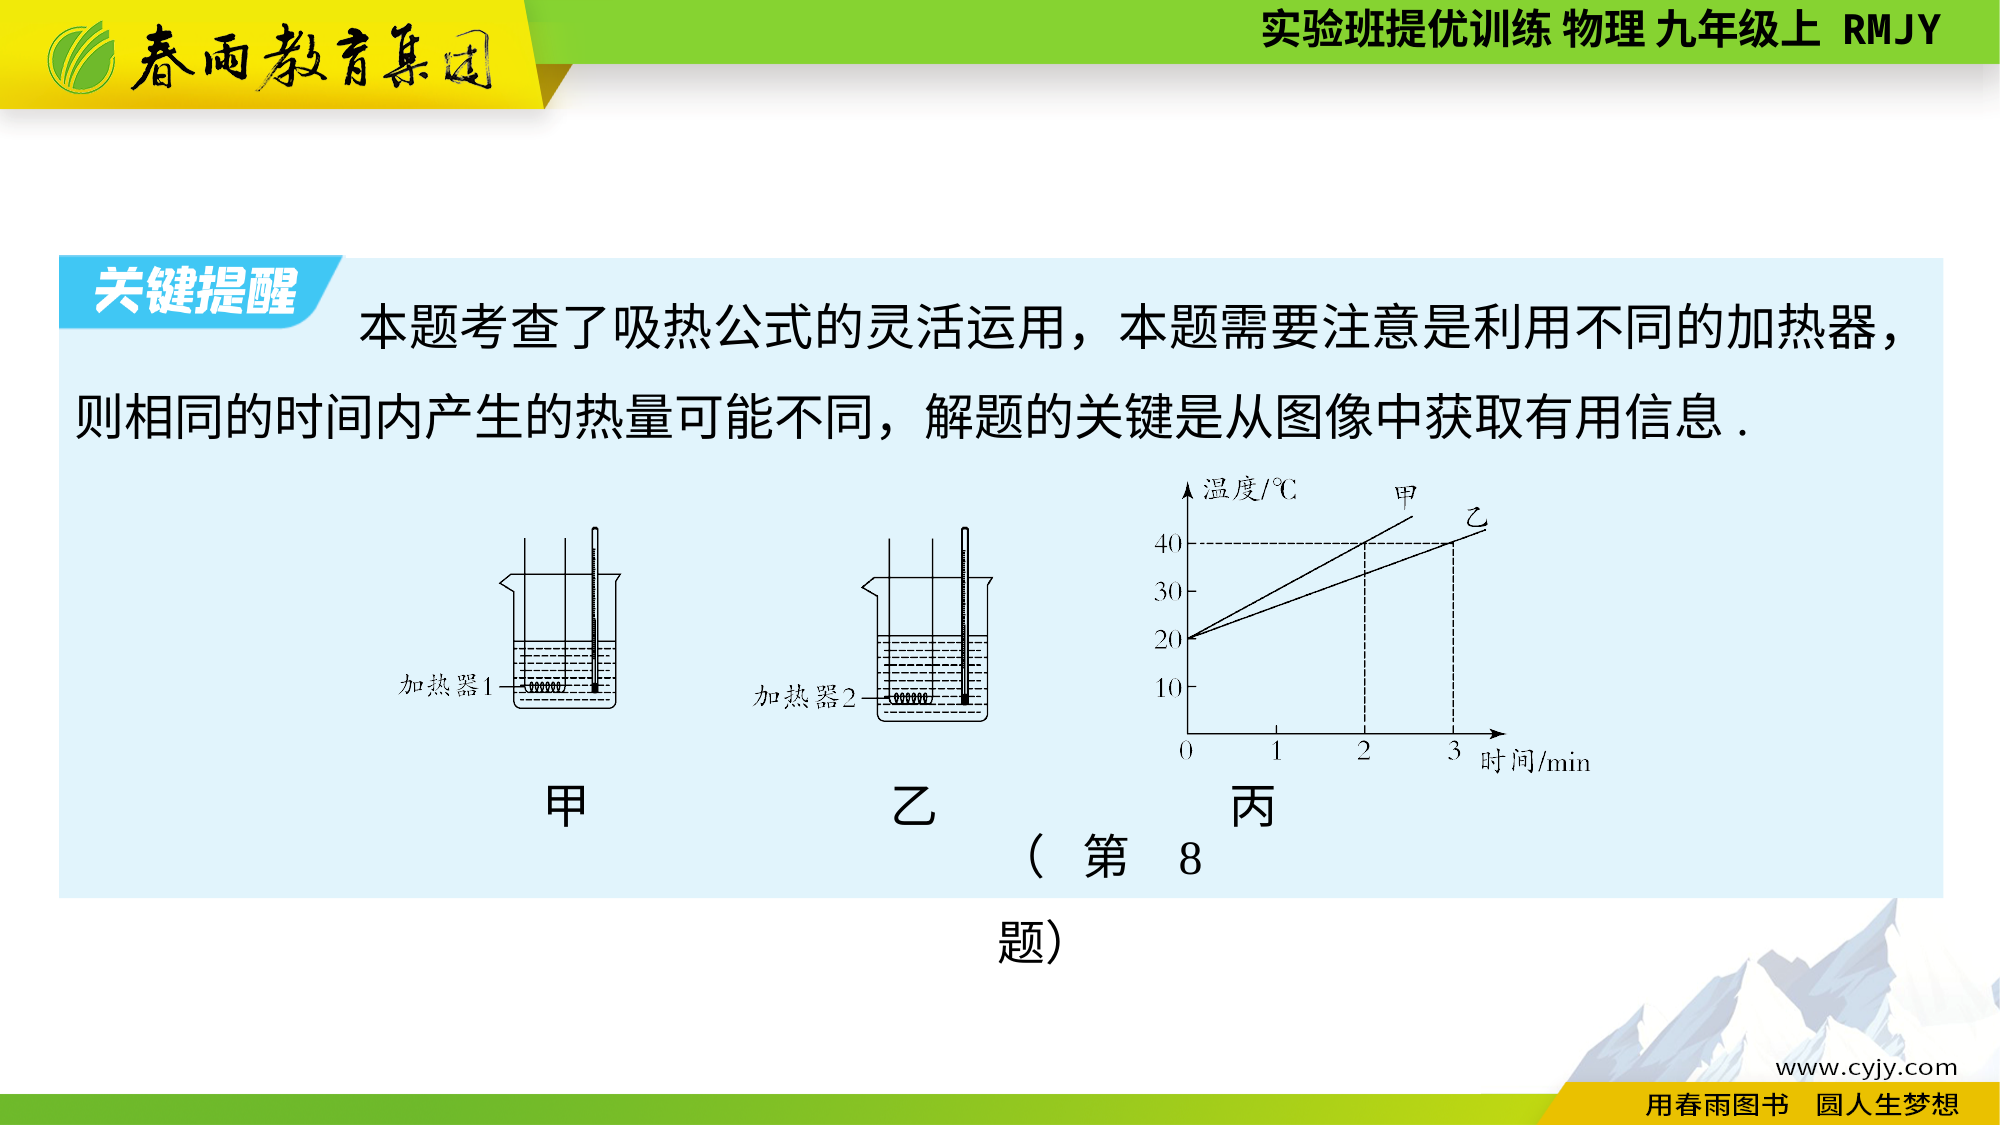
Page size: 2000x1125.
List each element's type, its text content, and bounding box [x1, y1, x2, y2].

text_box （第8题） [983, 790, 1229, 892]
picture [0, 0, 2000, 1125]
text_box 甲 乙 丙 [527, 739, 1527, 841]
list 本题考查了吸热公式的灵活运用，本题需要注意是利用不同的加热器，则相同的时间内产生的热量可能不同，解题的关键是从图像中获取有用信息. [59, 258, 1944, 899]
